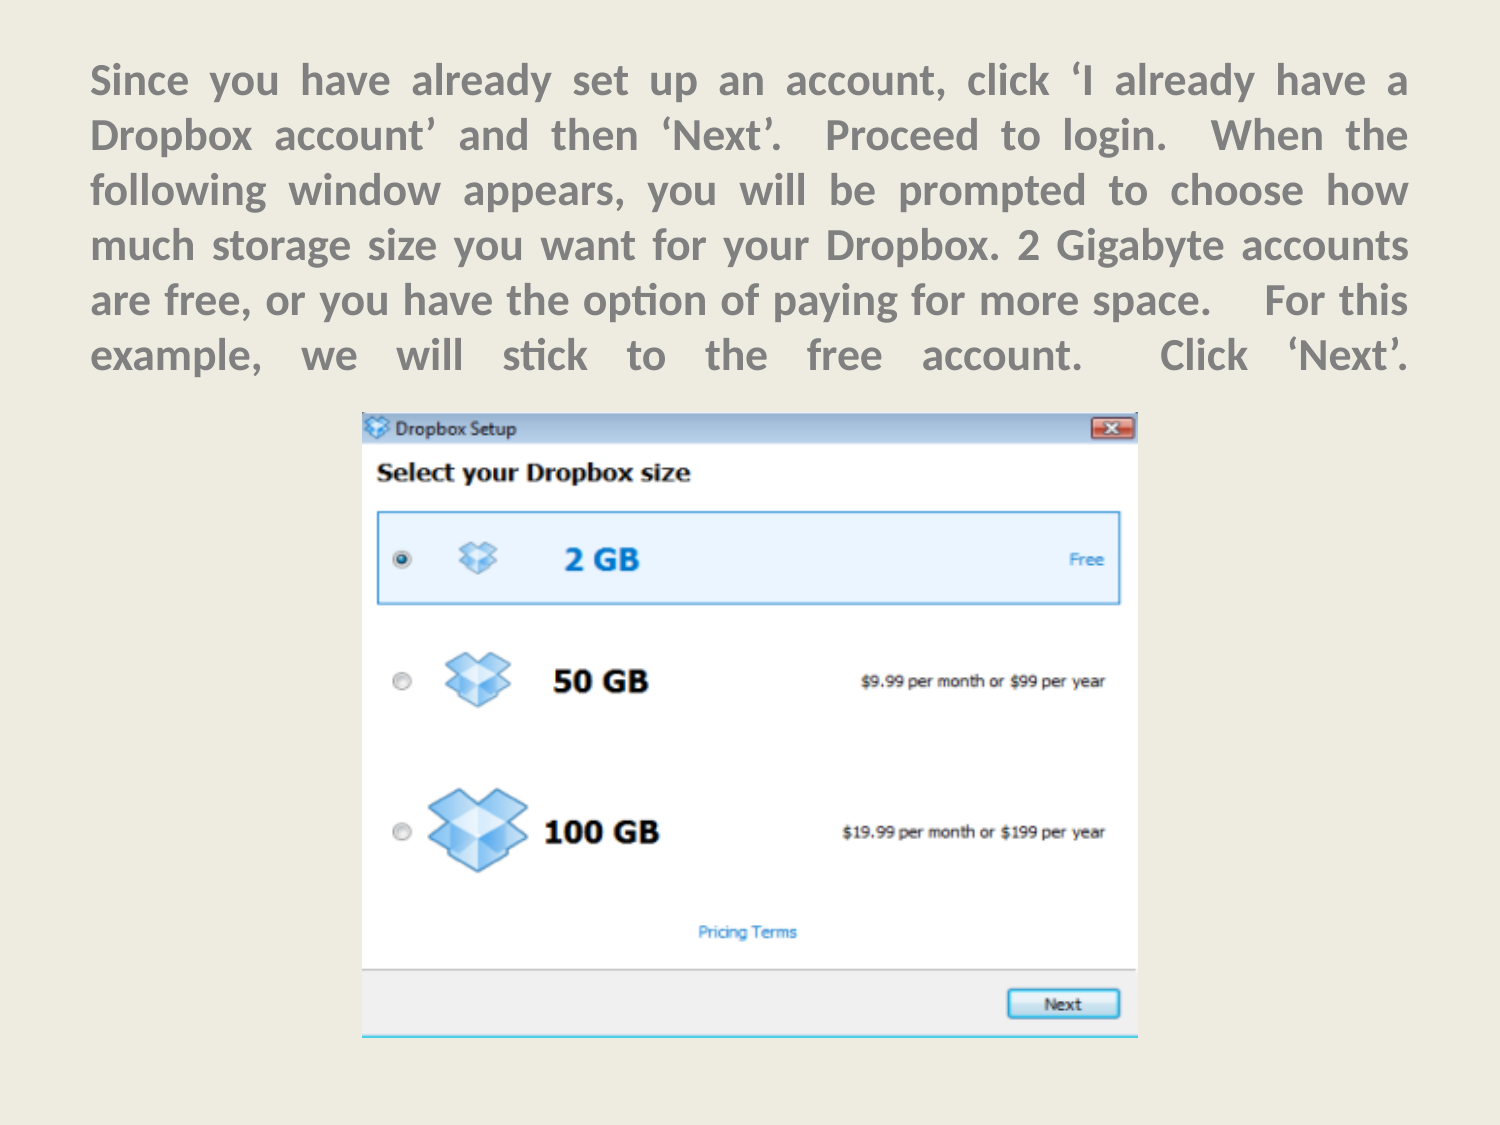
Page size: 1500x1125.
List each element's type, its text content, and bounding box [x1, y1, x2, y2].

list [362, 412, 1138, 1038]
title Since you have already set up an account, click ‘I already have a Dropbox account’ and then ‘Next’. Proceed to login. When the following window appears, you will be prompted to choose how much storage size you want for your Dropbox. 2 Gigabyte accounts are free, or you have the option of paying for more space. For this example, we will stick to the free account. Click ‘Next’. [75, 50, 1425, 438]
